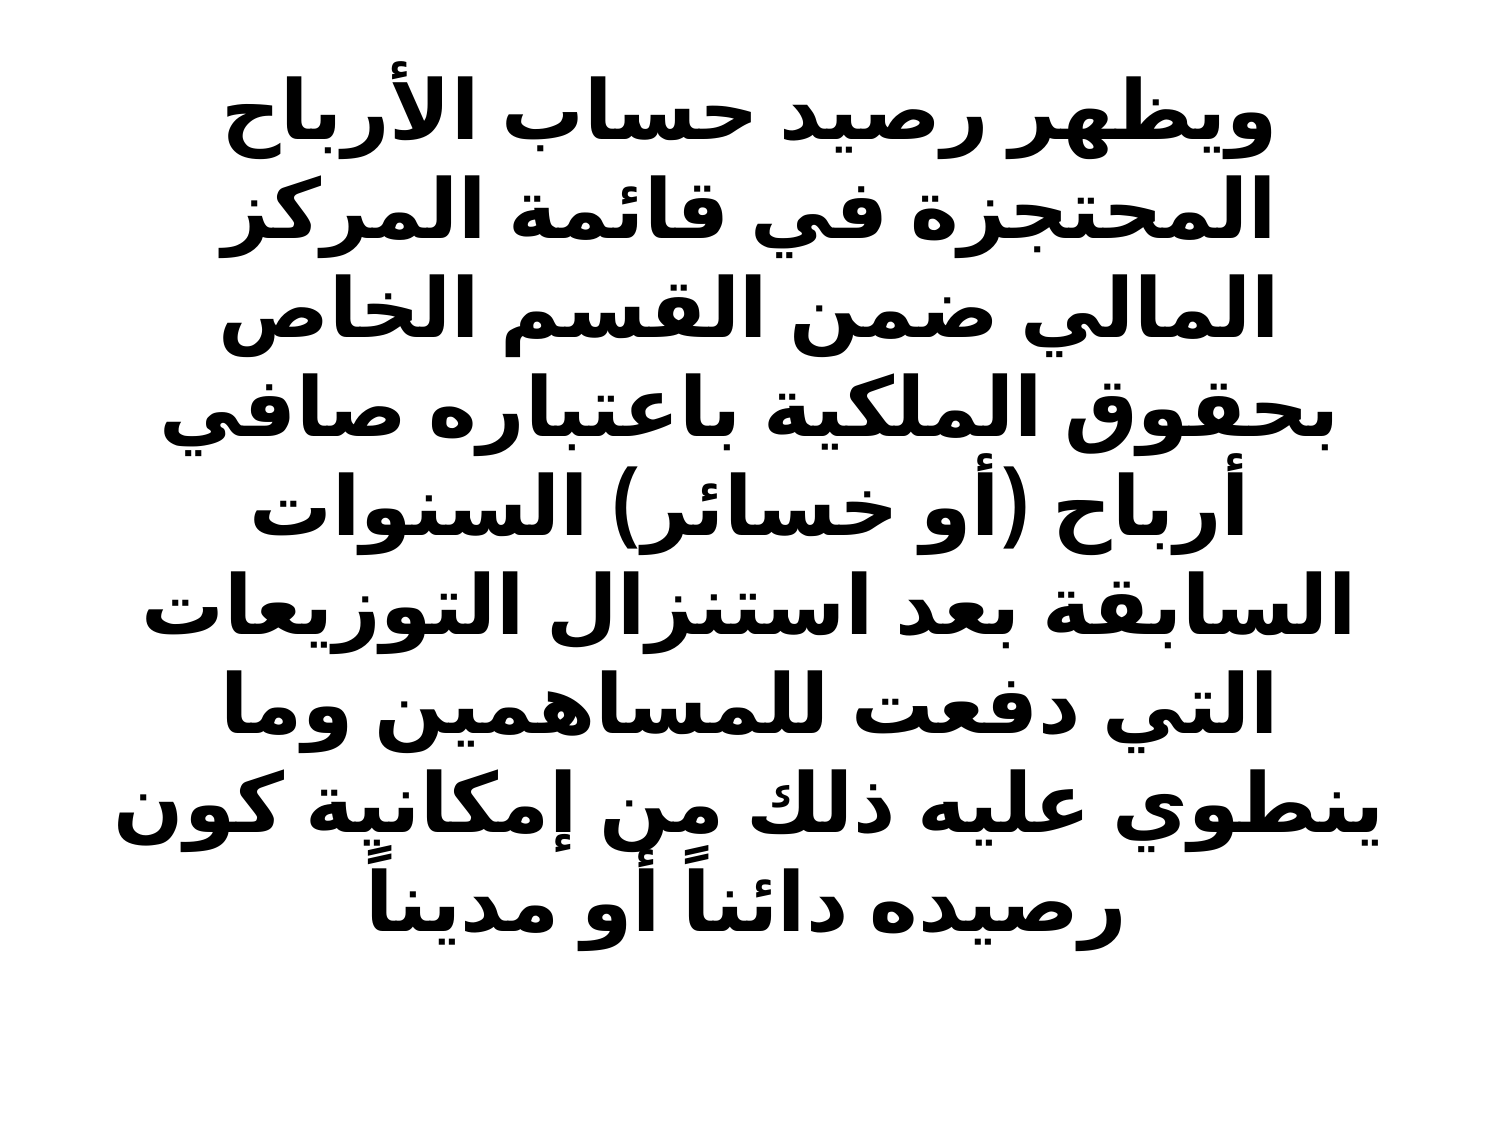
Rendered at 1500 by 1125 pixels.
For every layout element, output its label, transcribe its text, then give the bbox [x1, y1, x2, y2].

title ويظهر رصيد حساب الأرباح المحتجزة في قائمة المركز المالي ضمن القسم الخاص بحقوق الملكية باعتباره صافي أرباح (أو خسائر) السنوات السابقة بعد استنزال التوزيعات التي دفعت للمساهمين وما ينطوي عليه ذلك من إمكانية كون رصيده دائناً أو مديناً [75, 45, 1425, 1059]
